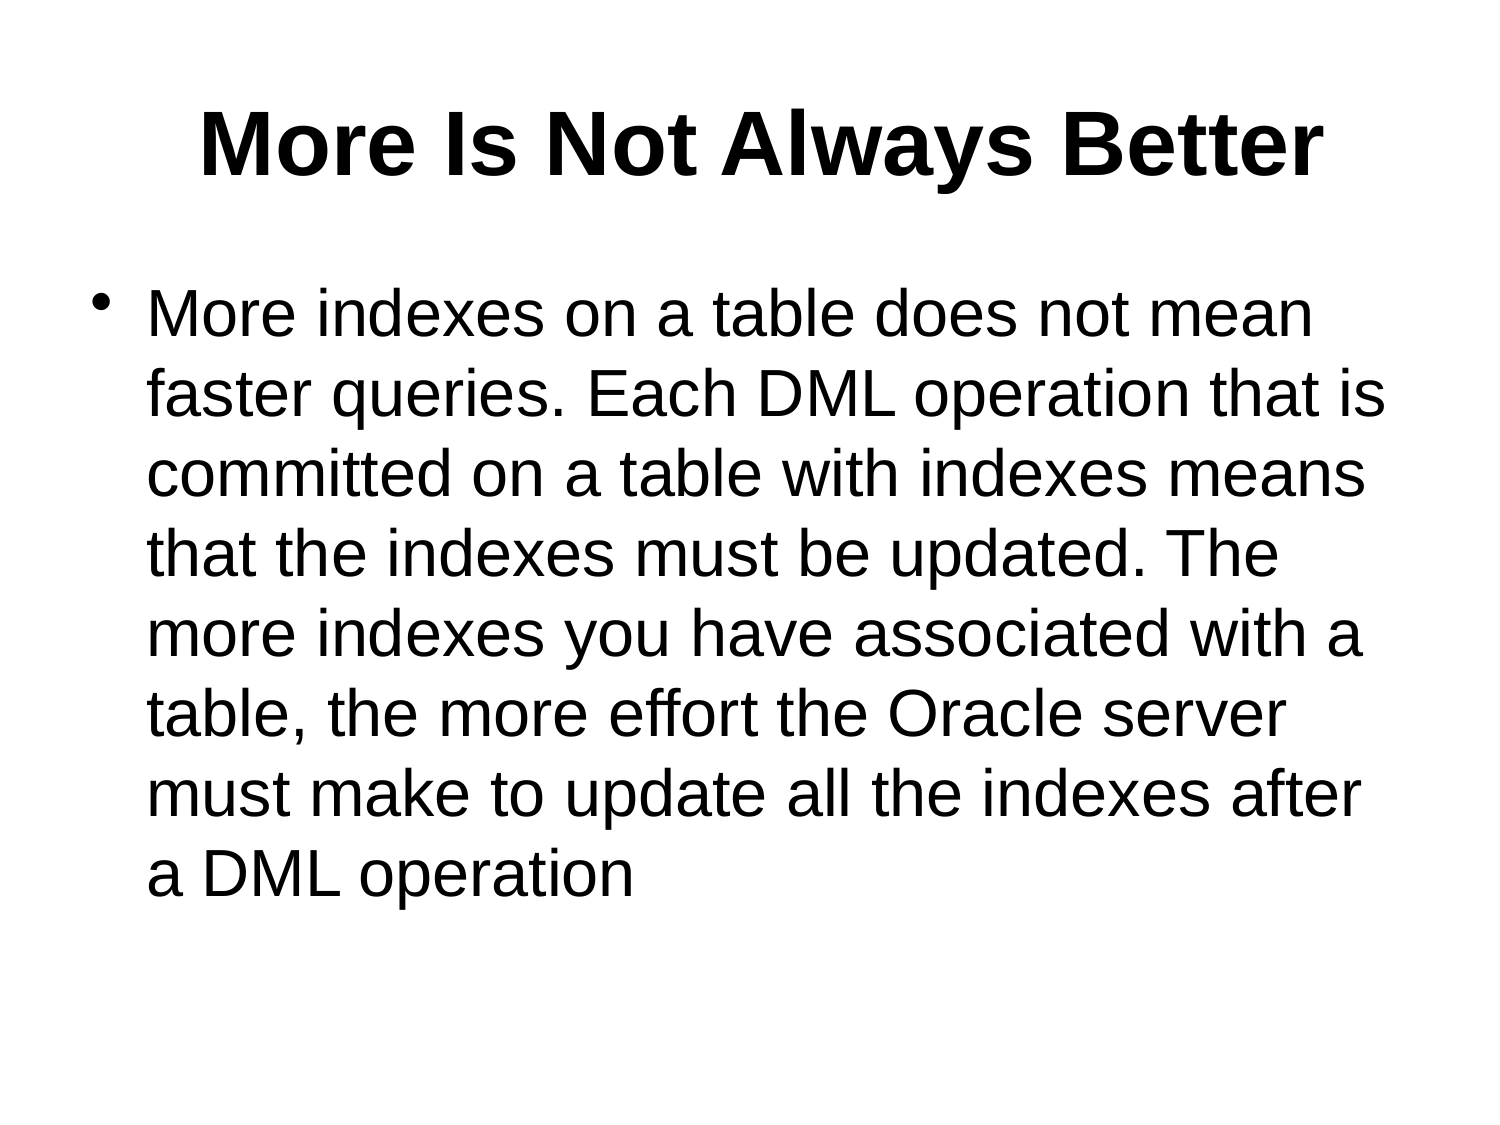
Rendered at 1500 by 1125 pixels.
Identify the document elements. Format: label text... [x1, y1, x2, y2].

list More indexes on a table does not mean faster queries. Each DML operation that is committed on a table with indexes means that the indexes must be updated. The more indexes you have associated with a table, the more effort the Oracle server must make to update all the indexes after a DML operation [74, 262, 1426, 1006]
title More Is Not Always Better [74, 44, 1426, 233]
